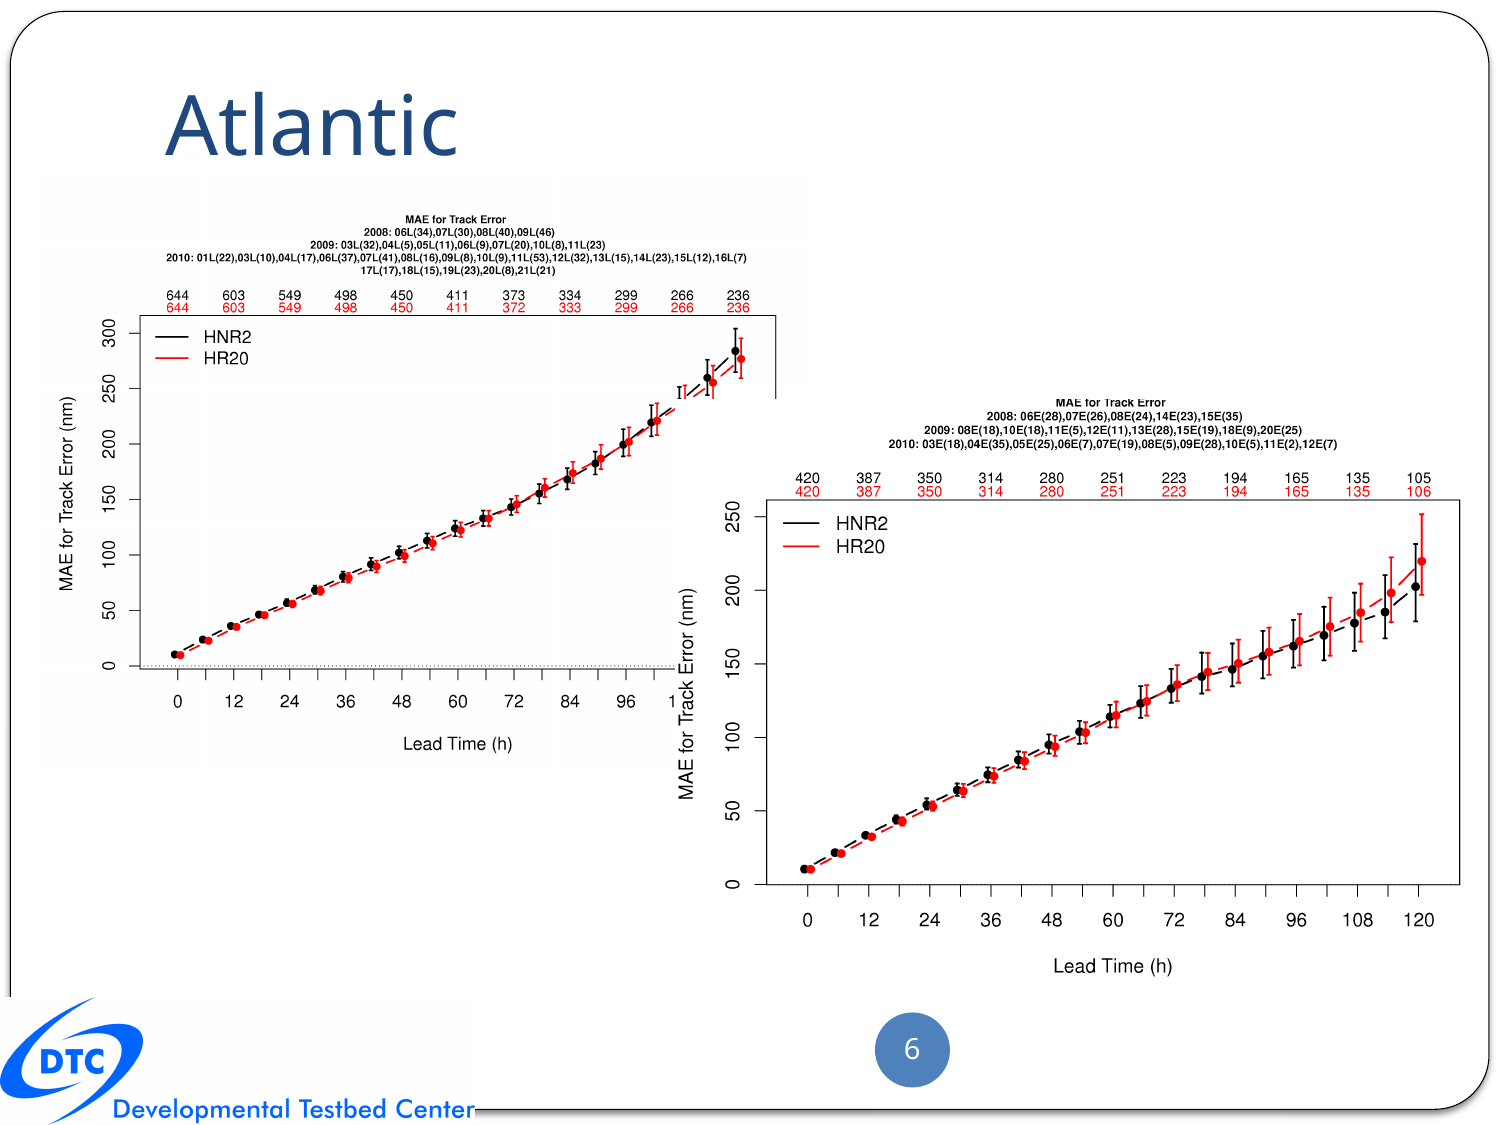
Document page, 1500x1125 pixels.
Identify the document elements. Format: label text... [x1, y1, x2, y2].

slide_number 6 [874, 1012, 950, 1088]
picture [674, 399, 1468, 1001]
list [0, 174, 933, 776]
picture [0, 997, 475, 1125]
title Atlantic [149, 0, 1426, 188]
